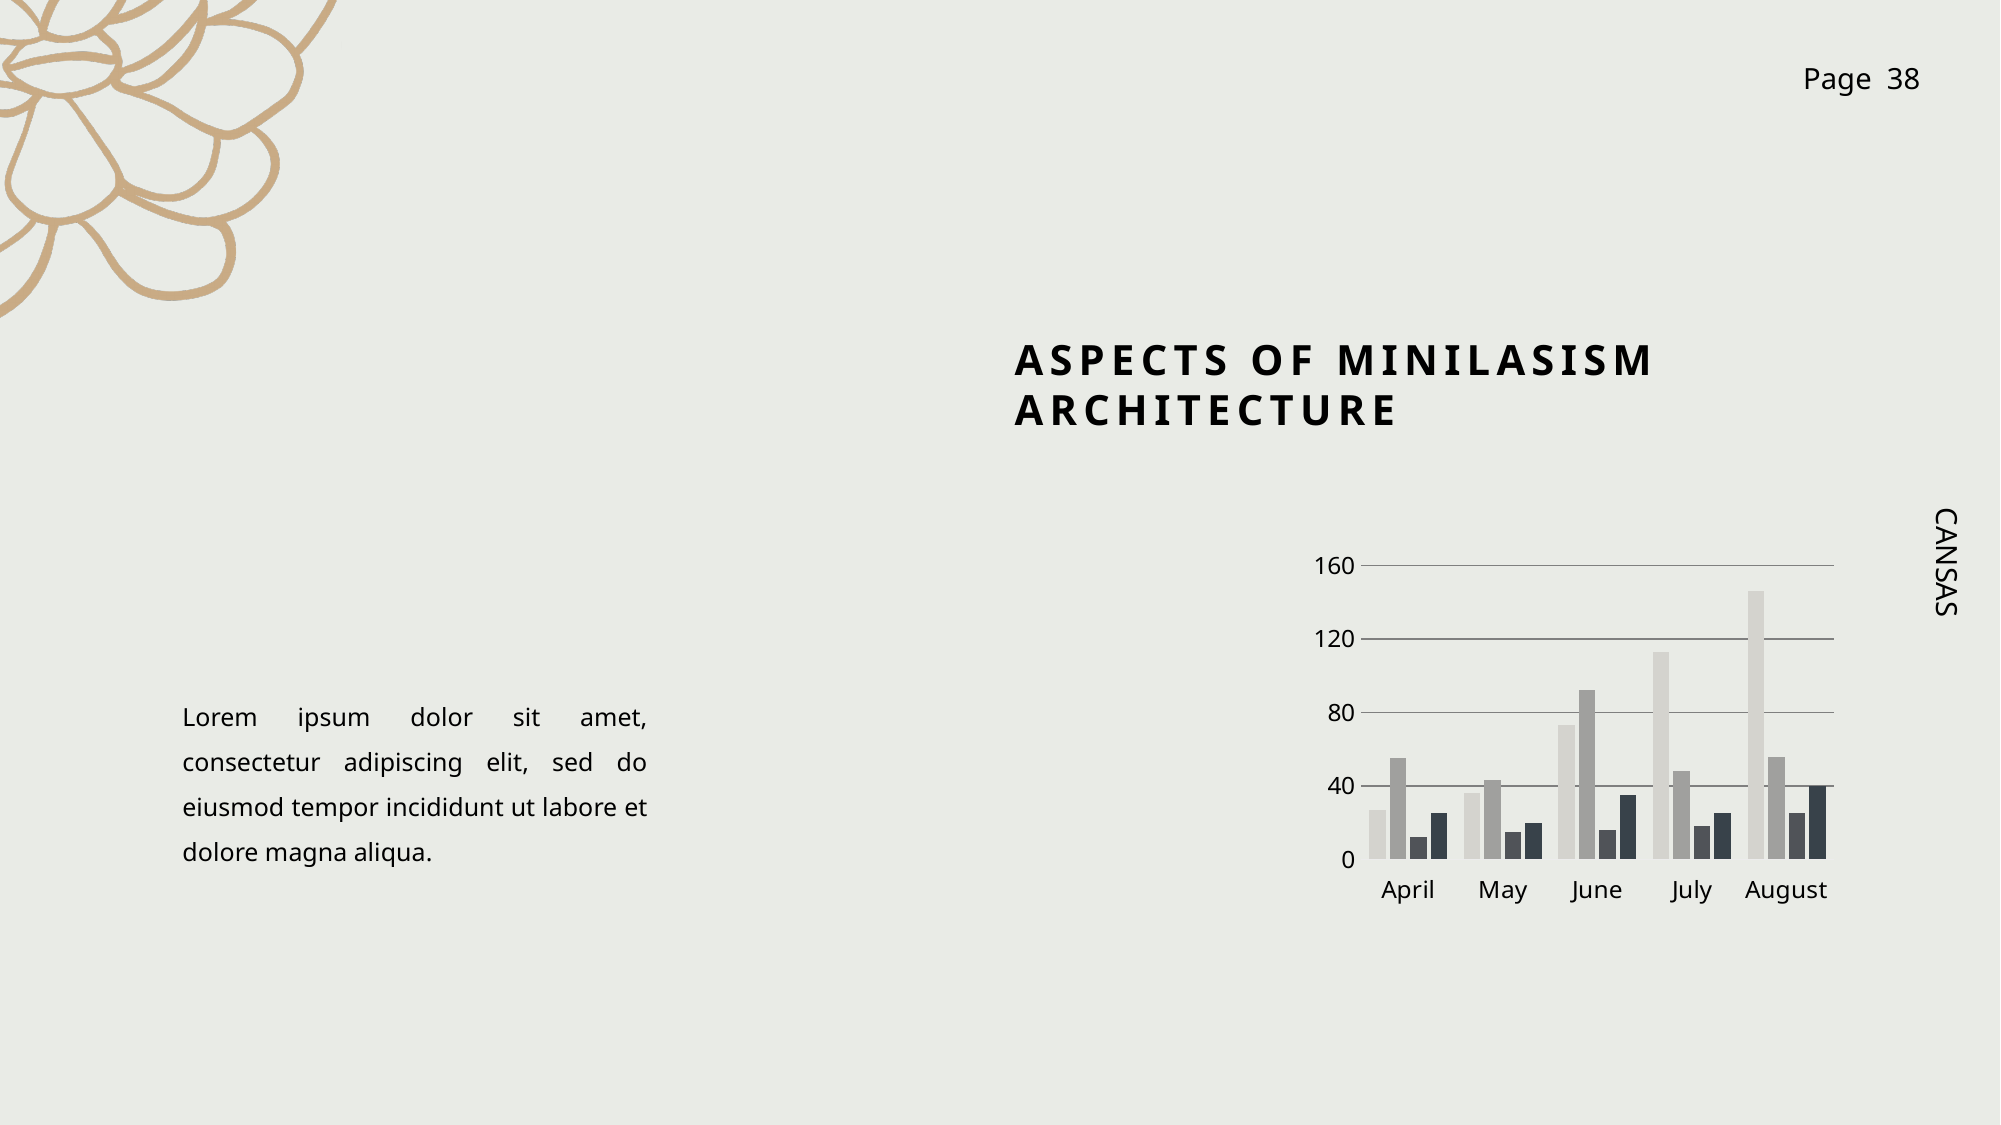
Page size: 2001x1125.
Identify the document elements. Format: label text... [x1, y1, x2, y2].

text_box ASPECTS OF MINILASISM ARCHITECTURE [1215, 326, 1820, 441]
text_box Lorem ipsum dolor sit amet, consectetur adipiscing elit, sed do eiusmod tempor incididunt ut labore et dolore magna aliqua. [167, 679, 527, 874]
picture [0, 0, 342, 327]
chart [1313, 549, 1835, 906]
picture [527, 218, 1215, 907]
